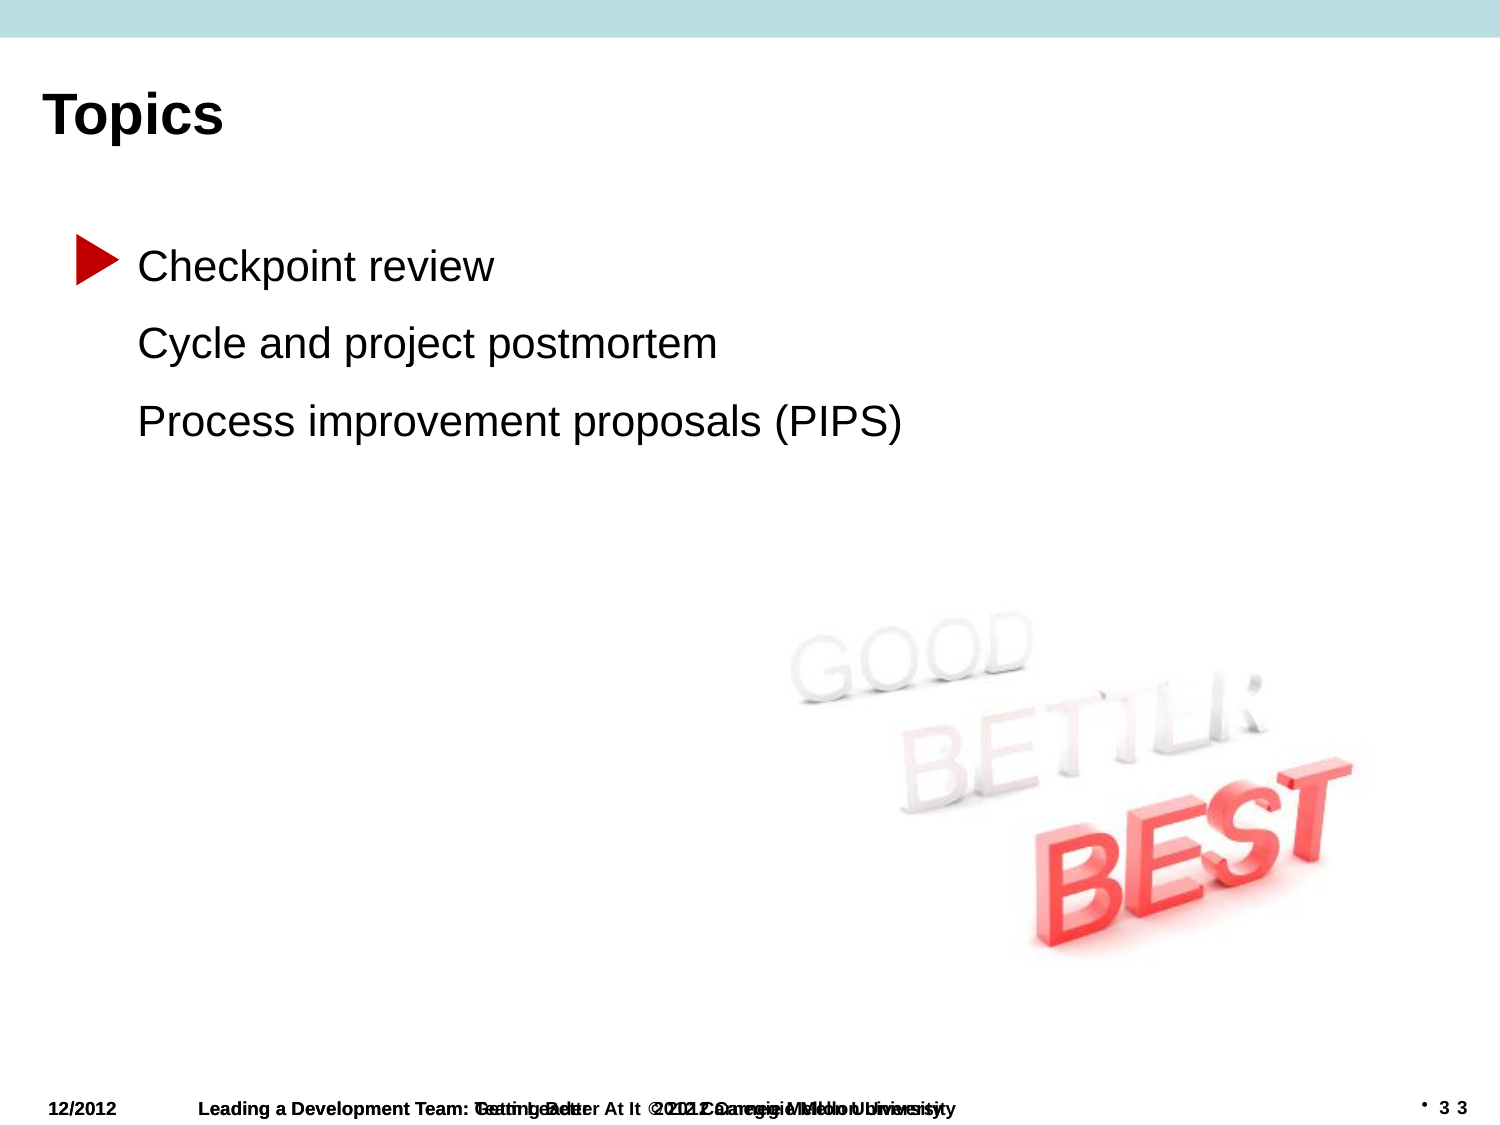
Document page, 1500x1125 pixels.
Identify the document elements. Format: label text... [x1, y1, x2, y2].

title Topics [42, 89, 1438, 147]
picture [749, 576, 1388, 1001]
list Checkpoint review Cycle and project postmortem Process improvement proposals (PIPS) [137, 237, 1275, 1000]
text_box [76, 233, 120, 286]
